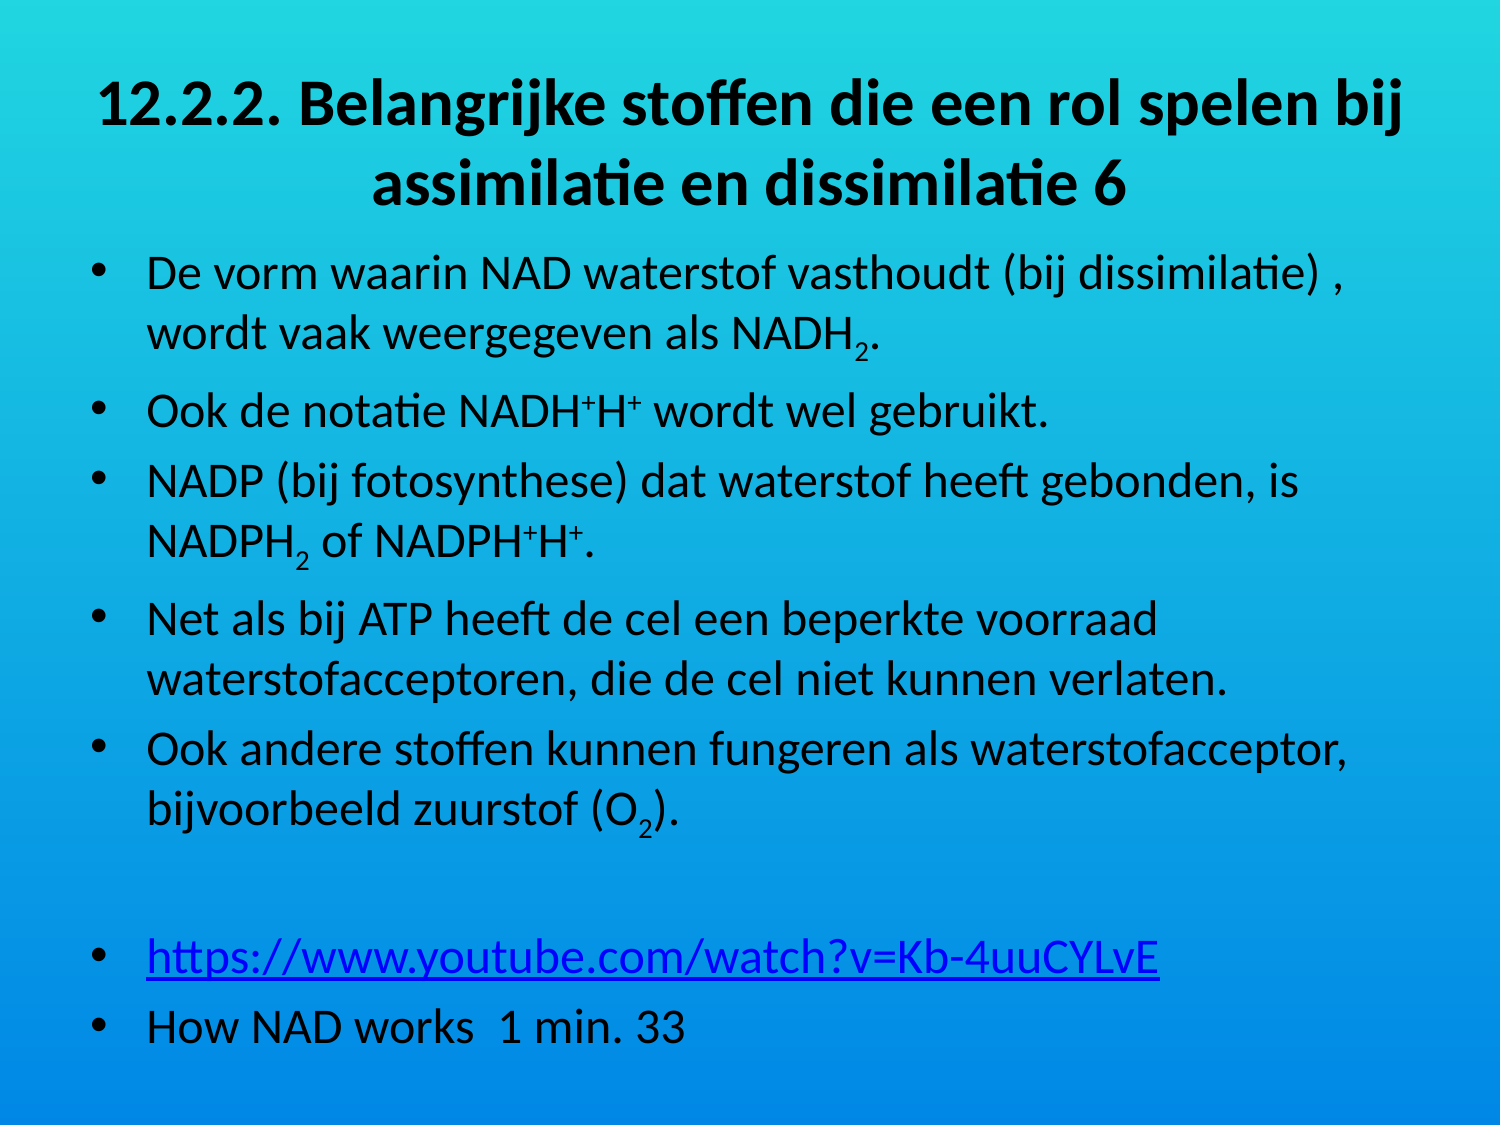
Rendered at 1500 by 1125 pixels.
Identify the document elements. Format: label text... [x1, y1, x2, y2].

title 12.2.2. Belangrijke stoffen die een rol spelen bij assimilatie en dissimilatie 6 [75, 45, 1425, 231]
list De vorm waarin NAD waterstof vasthoudt (bij dissimilatie) , wordt vaak weergegeven als NADH2. Ook de notatie NADH+H+ wordt wel gebruikt. NADP (bij fotosynthese) dat waterstof heeft gebonden, is NADPH2 of NADPH+H+. Net als bij ATP heeft de cel een beperkte voorraad waterstofacceptoren, die de cel niet kunnen verlaten. Ook andere stoffen kunnen fungeren als waterstofacceptor, bijvoorbeeld zuurstof (O2). https://www.youtube.com/watch?v=Kb-4uuCYLvE How NAD works 1 min. 33 [75, 231, 1425, 1106]
